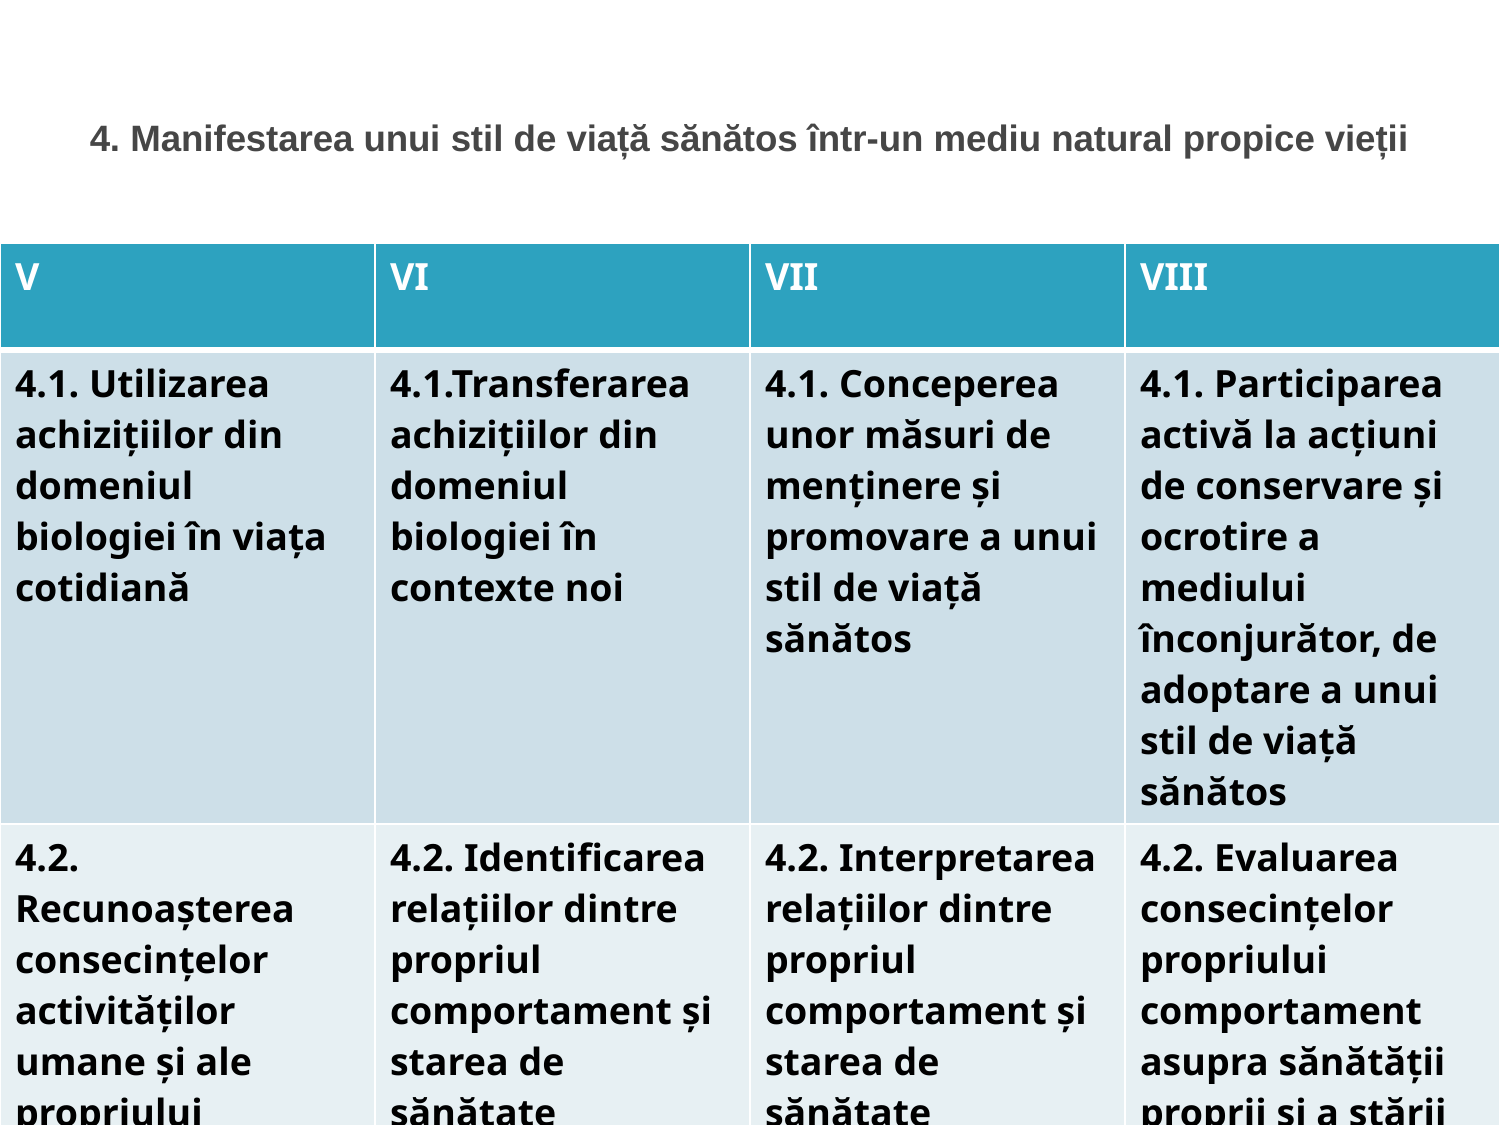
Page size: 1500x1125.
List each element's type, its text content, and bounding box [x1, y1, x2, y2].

table_header V [1, 244, 374, 347]
title 4. Manifestarea unui stil de viață sănătos într-un mediu natural propice vieții [75, 90, 1425, 233]
table_cell 4.1. Conceperea unor măsuri de menținere și promovare a unui stil de viață sănătos [751, 353, 1124, 823]
table_header VI [376, 244, 749, 347]
table_cell 4.2. Evaluarea consecințelor propriului comportament asupra sănătății proprii și a stării mediului [1126, 825, 1499, 1125]
table_cell 4.2. Recunoașterea consecințelor activităților umane și ale propriului comportament asupra mediului înconjurător [1, 825, 374, 1125]
table_cell 4.1. Utilizarea achizițiilor din domeniul biologiei în viața cotidiană [1, 353, 374, 823]
table_header VIII [1126, 244, 1499, 347]
table_cell 4.1.Transferarea achizițiilor din domeniul biologiei în contexte noi [376, 353, 749, 823]
table_header VII [751, 244, 1124, 347]
table_cell 4.1. Participarea activă la acţiuni de conservare şi ocrotire a mediului înconjurător, de adoptare a unui stil de viață sănătos [1126, 353, 1499, 823]
table_cell 4.2. Identificarea relaţiilor dintre propriul comportament şi starea de sănătate [376, 825, 749, 1125]
table_cell 4.2. Interpretarea relațiilor dintre propriul comportament și starea de sănătate [751, 825, 1124, 1125]
